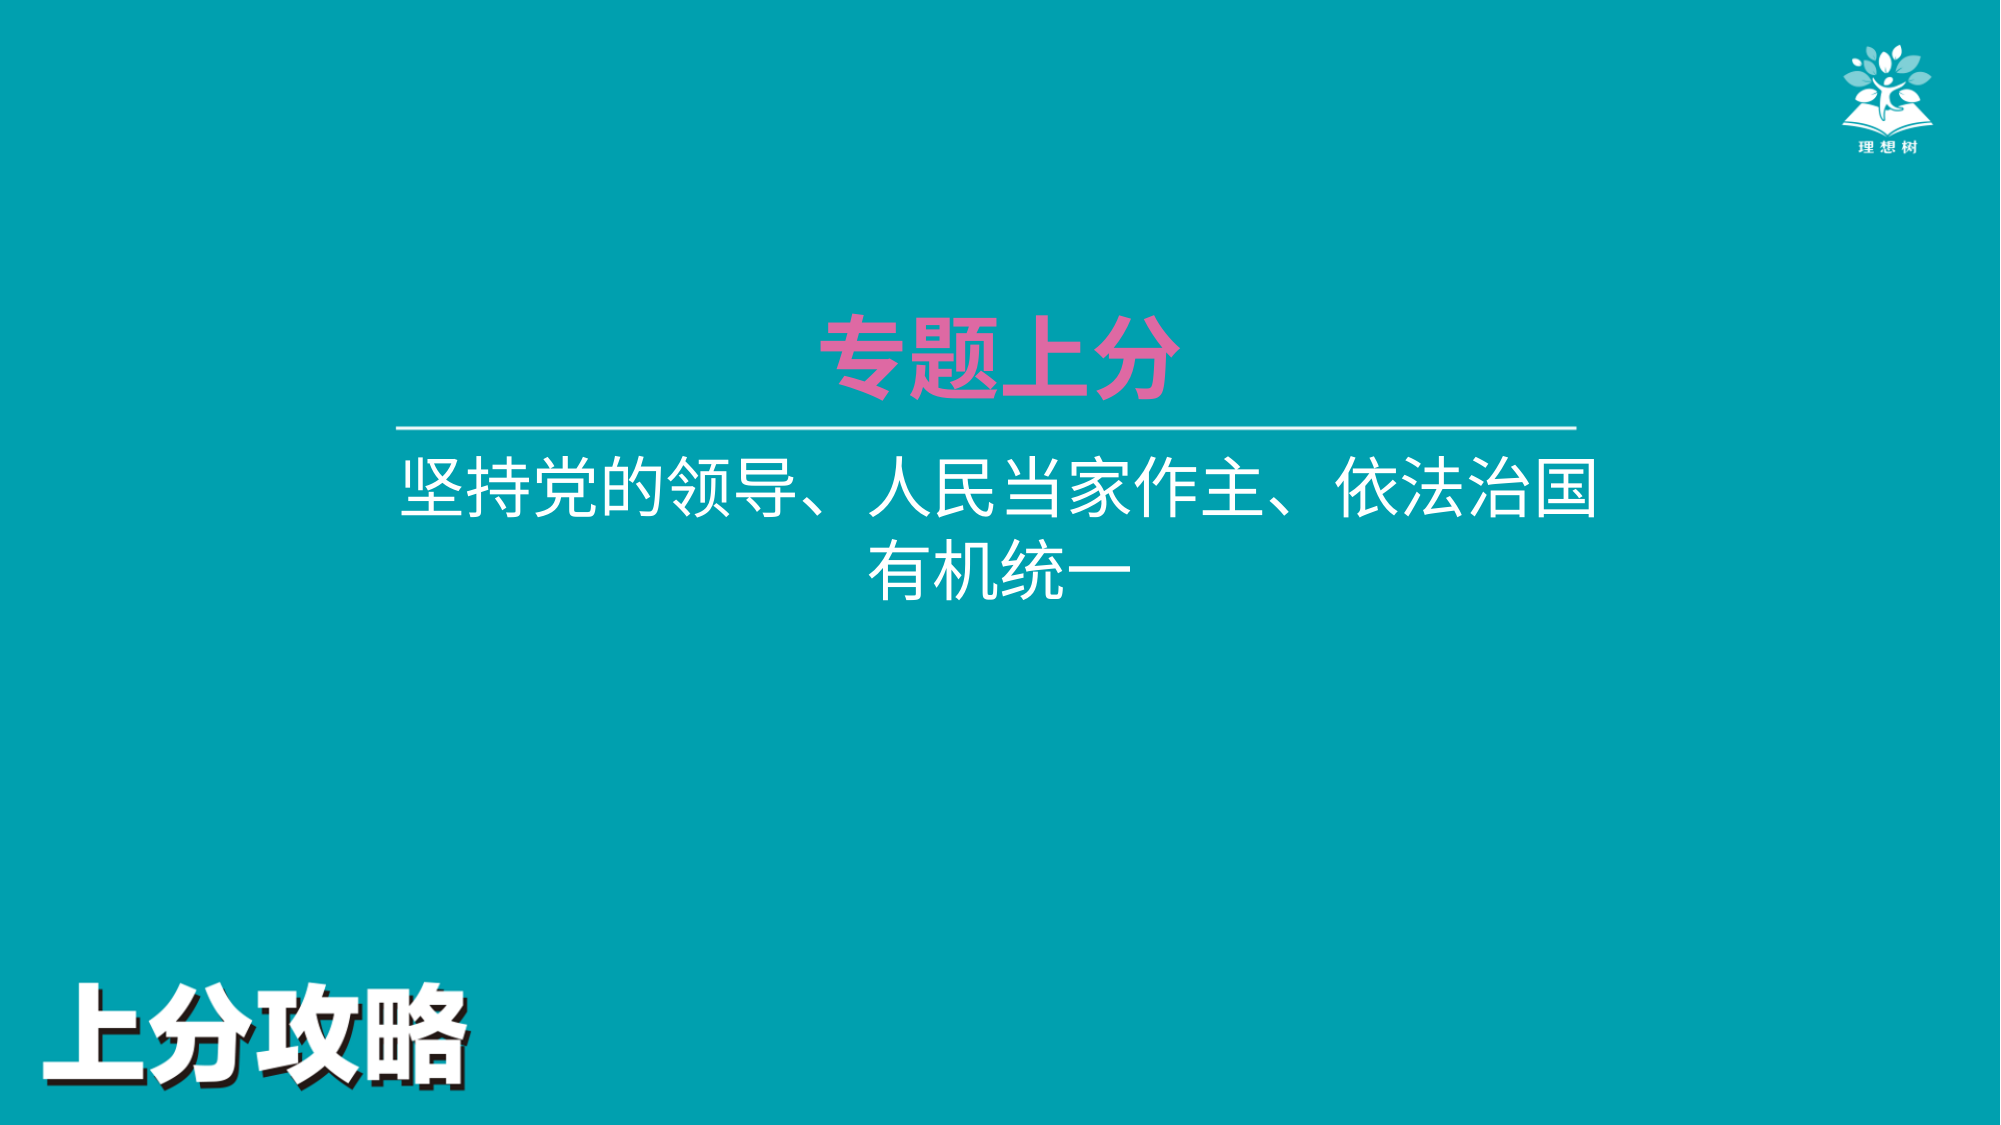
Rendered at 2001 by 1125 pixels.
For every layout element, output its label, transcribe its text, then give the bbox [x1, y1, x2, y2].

text_box 坚持党的领导、人民当家作主、依法治国 有机统一 [0, 472, 2000, 579]
text_box 专题上分 [0, 315, 2000, 423]
picture [0, 0, 2000, 315]
picture [0, 579, 2000, 1125]
picture [0, 423, 2000, 472]
